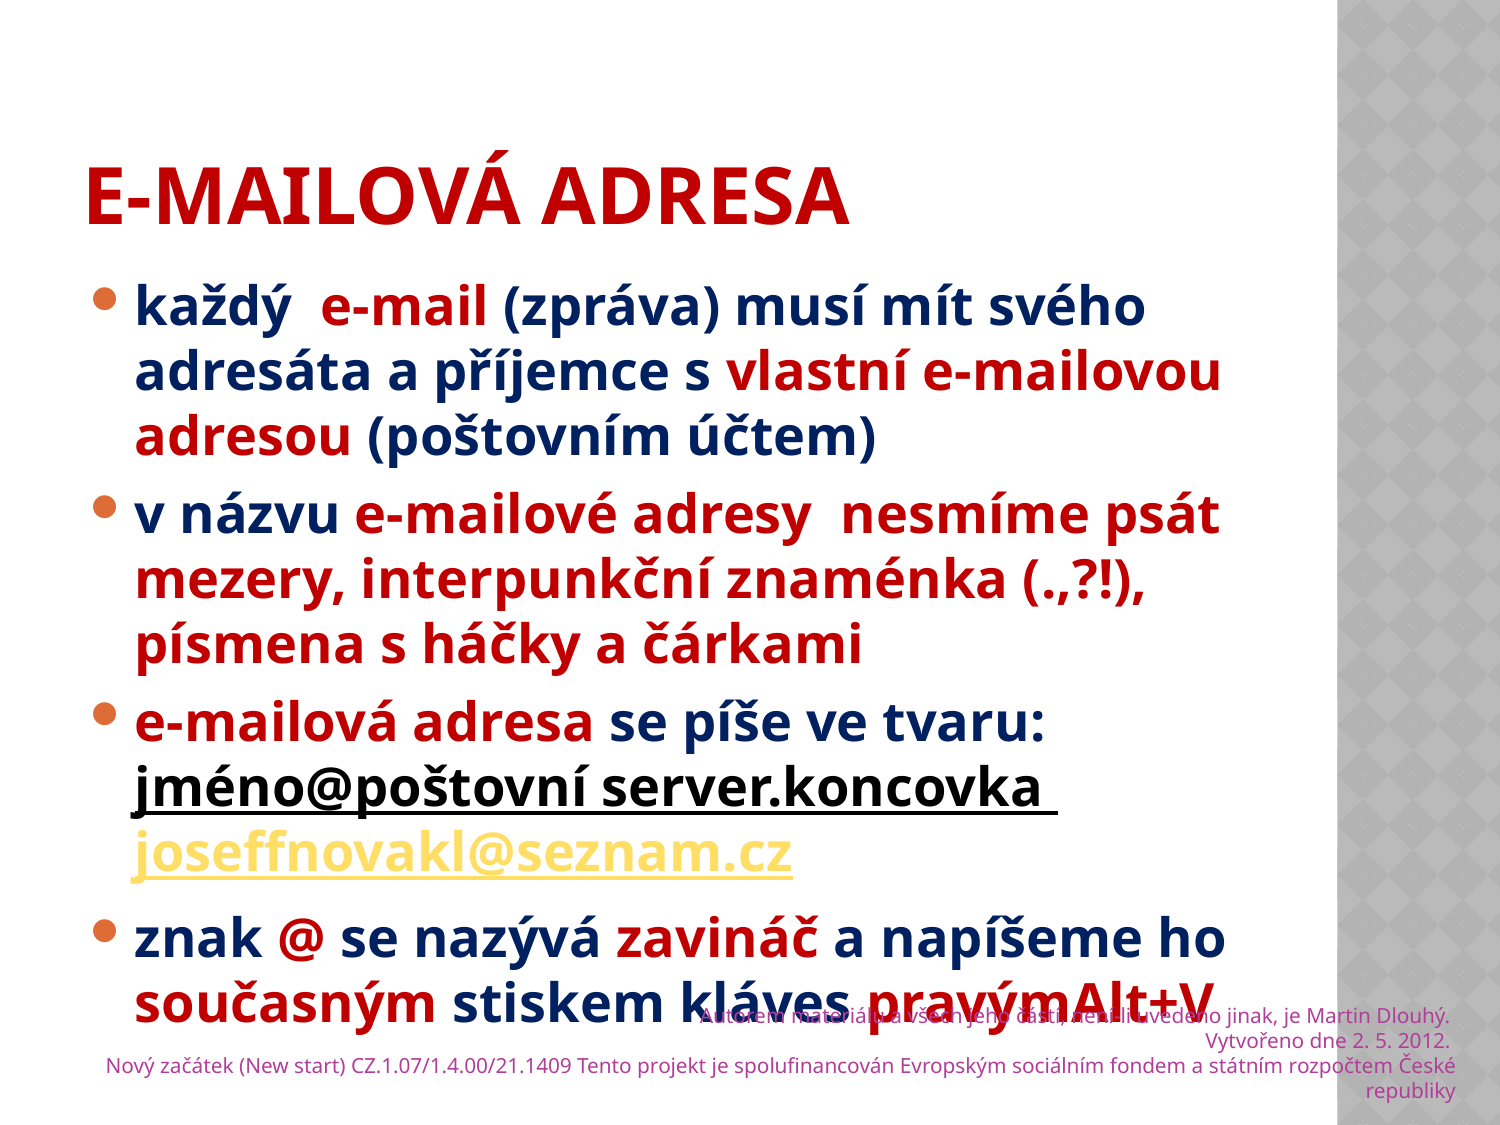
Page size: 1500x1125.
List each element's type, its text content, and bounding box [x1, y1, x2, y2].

list každý e-mail (zpráva) musí mít svého adresáta a příjemce s vlastní e-mailovou adresou (poštovním účtem) v názvu e-mailové adresy nesmíme psát mezery, interpunkční znaménka (.,?!), písmena s háčky a čárkami e-mailová adresa se píše ve tvaru: jméno@poštovní server.koncovka joseffnovakl@seznam.cz znak @ se nazývá zavináč a napíšeme ho současným stiskem kláves pravýmAlt+V [75, 264, 1263, 1059]
title E-mailová adresa [75, 52, 1263, 240]
footer Autorem materiálu a všech jeho částí, není-li uvedeno jinak, je Martin Dlouhý. Vytvořeno dne 2. 5. 2012. Nový začátek (New start) CZ.1.07/1.4.00/21.1409 Tento projekt je spolufinancován Evropským sociálním fondem a státním rozpočtem České republiky [76, 999, 1471, 1103]
